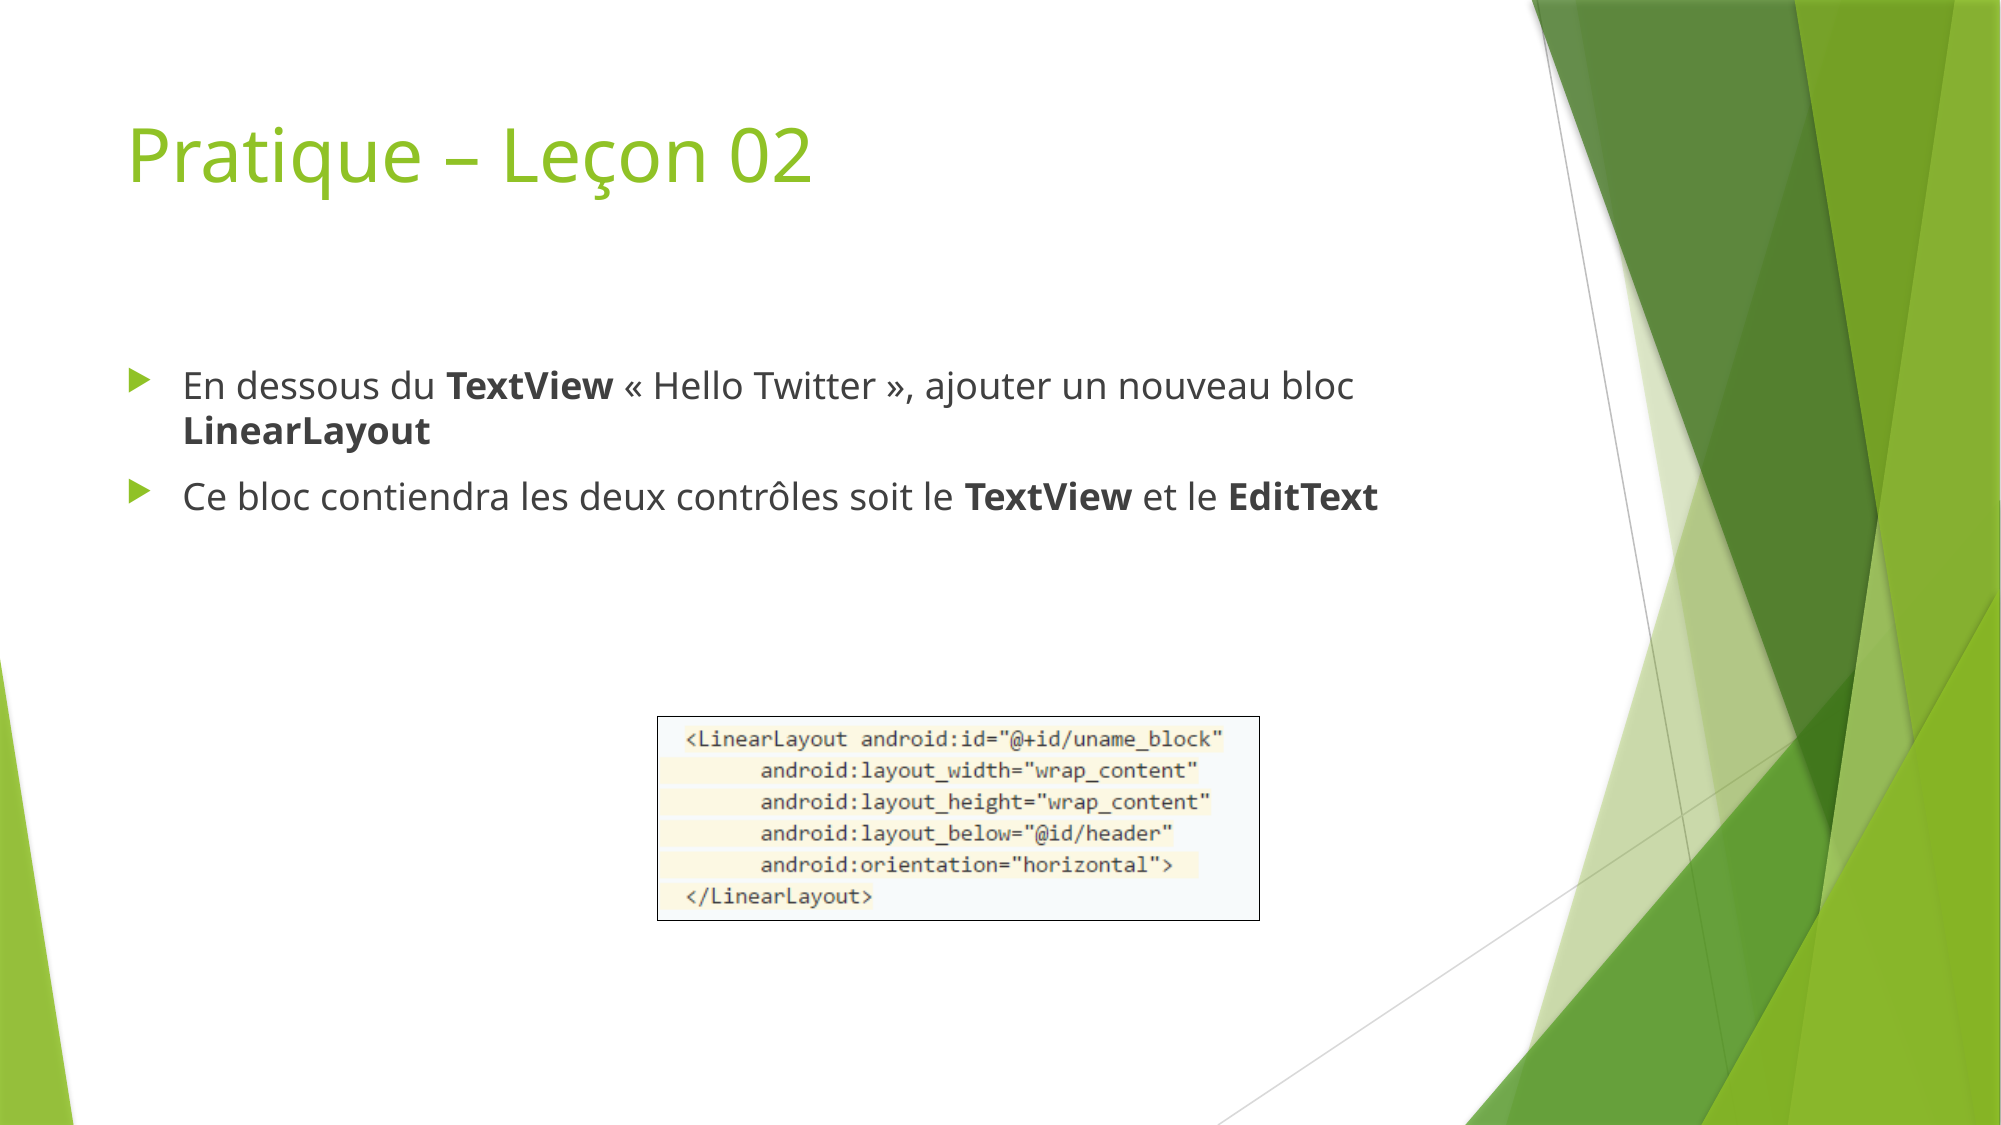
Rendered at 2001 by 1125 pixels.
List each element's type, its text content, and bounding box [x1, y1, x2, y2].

title Pratique – Leçon 02 [111, 99, 1522, 317]
list En dessous du TextView « Hello Twitter », ajouter un nouveau bloc LinearLayout Ce bloc contiendra les deux contrôles soit le TextView et le EditText [111, 354, 1522, 992]
picture [656, 715, 1260, 922]
